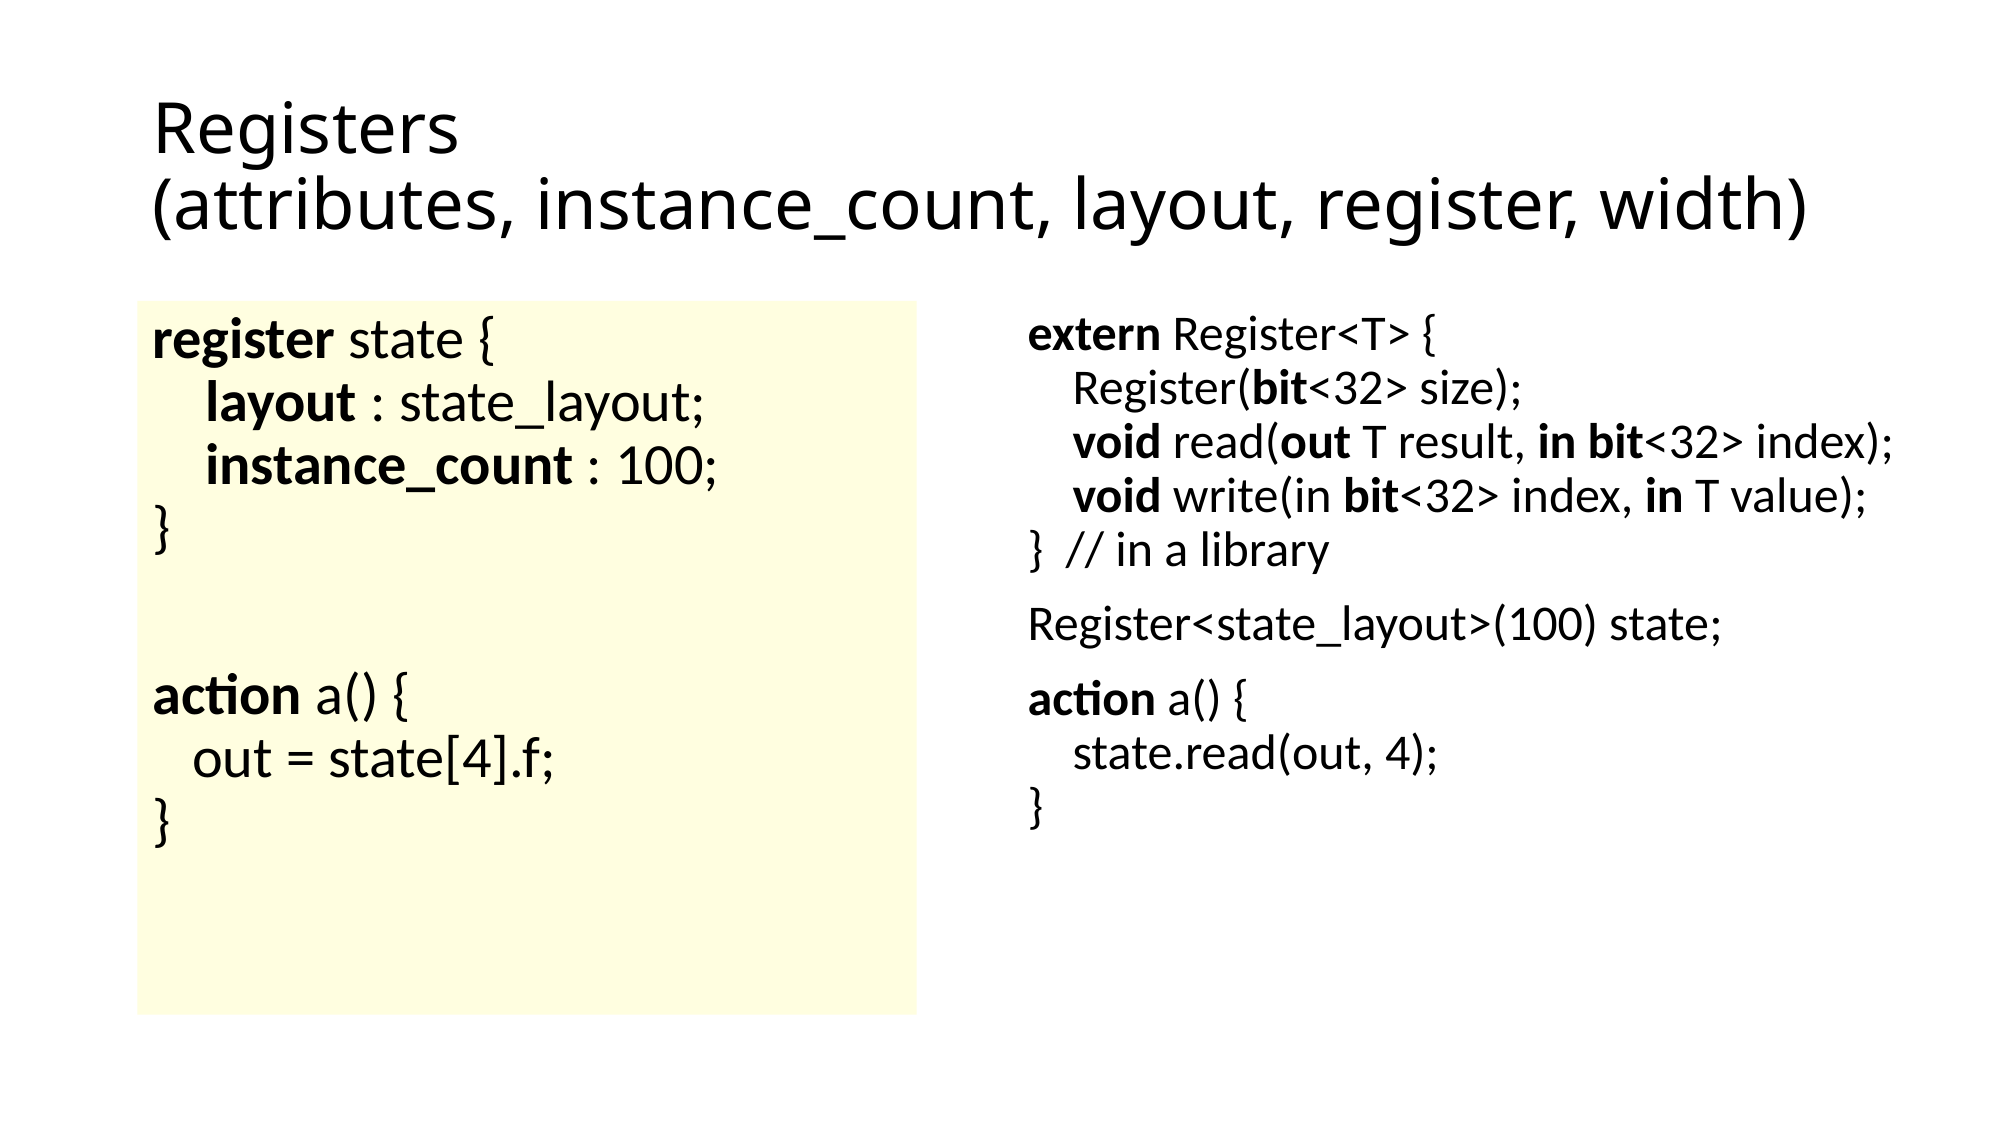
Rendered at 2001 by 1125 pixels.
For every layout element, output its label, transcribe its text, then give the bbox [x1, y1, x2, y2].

title Registers (attributes, instance_count, layout, register, width) [137, 59, 1863, 278]
list extern Register<T> { Register(bit<32> size); void read(out T result, in bit<32> index); void write(in bit<32> index, in T value); } // in a library Register<state_layout>(100) state; action a() { state.read(out, 4); } [1012, 299, 1963, 1015]
list register state { layout : state_layout; instance_count : 100; } action a() { out = state[4].f; } [137, 300, 917, 1015]
